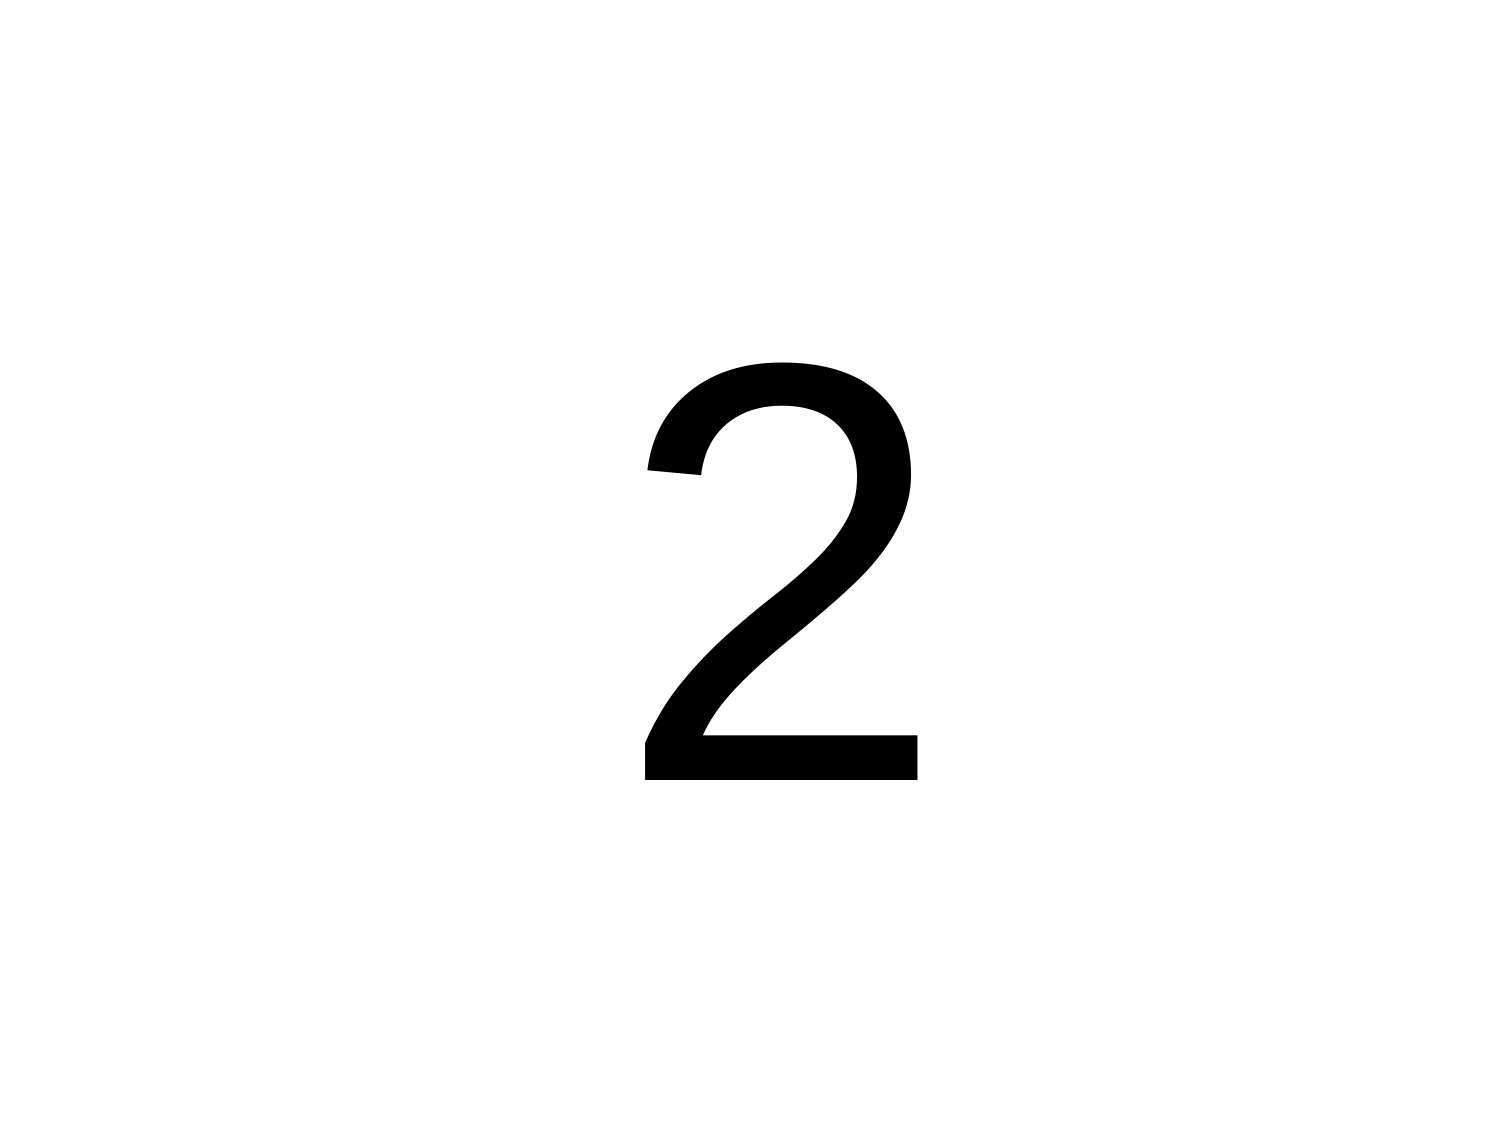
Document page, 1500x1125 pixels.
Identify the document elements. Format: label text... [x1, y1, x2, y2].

text_box 2 [449, 174, 1113, 908]
